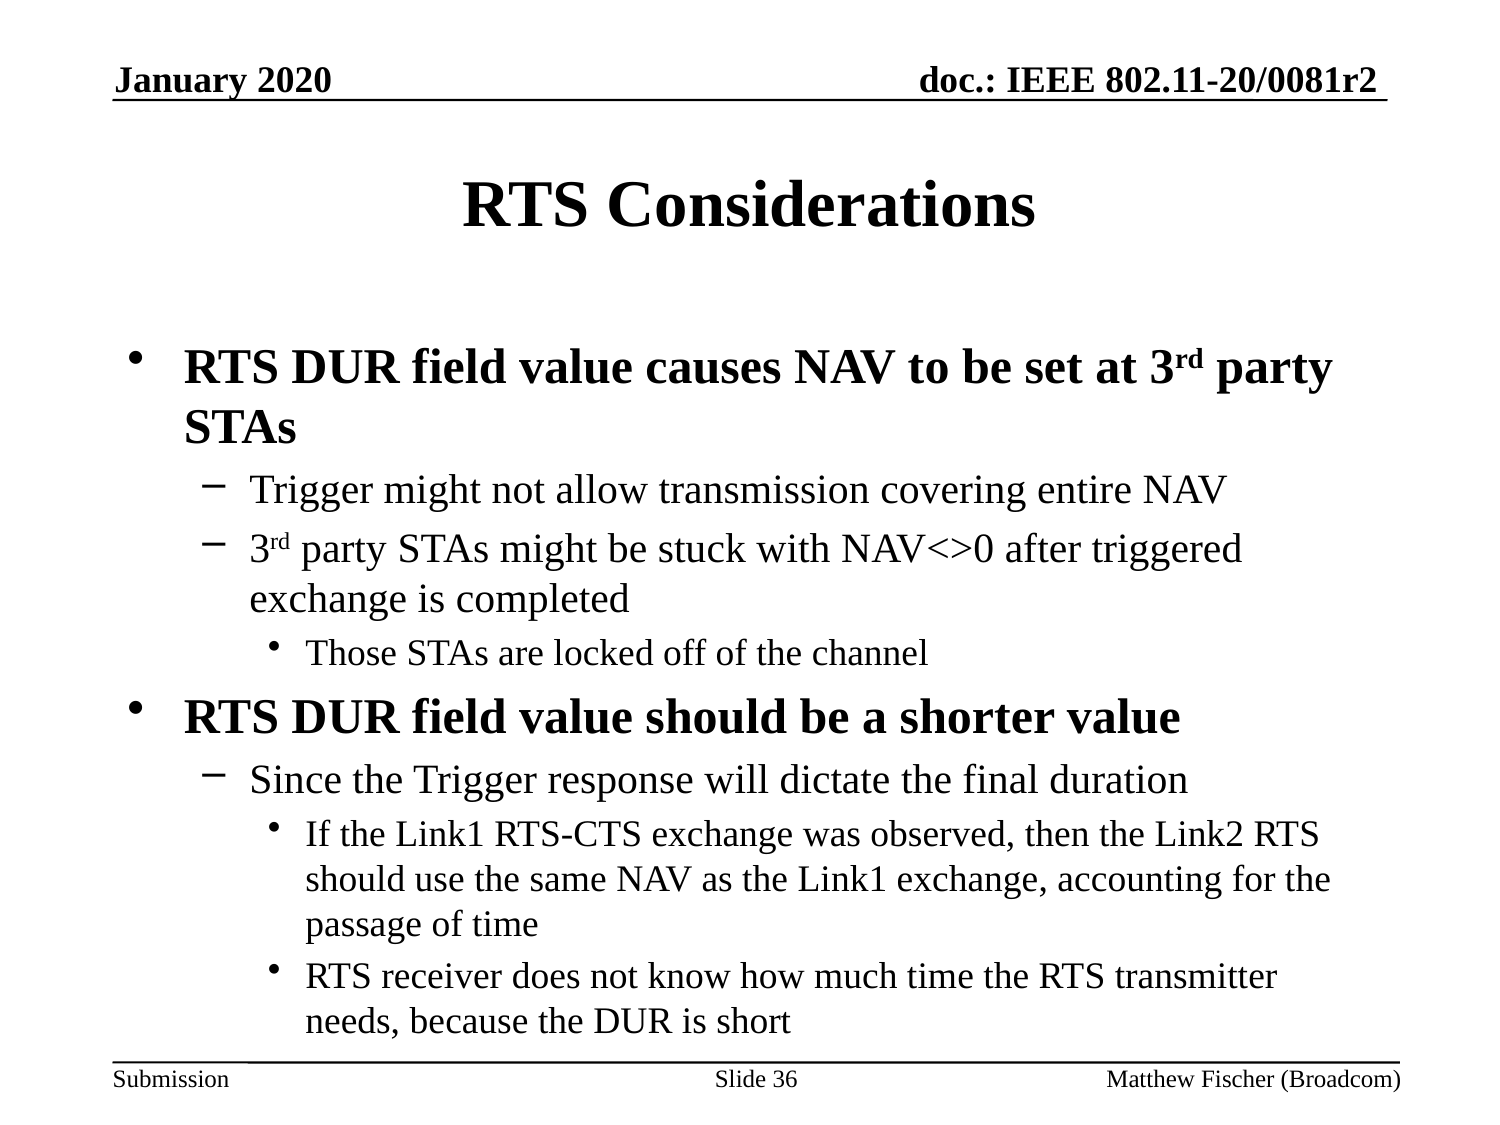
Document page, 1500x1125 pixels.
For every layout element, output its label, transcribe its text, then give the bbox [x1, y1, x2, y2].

list RTS DUR field value causes NAV to be set at 3rd party STAs Trigger might not allow transmission covering entire NAV 3rd party STAs might be stuck with NAV<>0 after triggered exchange is completed Those STAs are locked off of the channel RTS DUR field value should be a shorter value Since the Trigger response will dictate the final duration If the Link1 RTS-CTS exchange was observed, then the Link2 RTS should use the same NAV as the Link1 exchange, accounting for the passage of time RTS receiver does not know how much time the RTS transmitter needs, because the DUR is short [112, 326, 1388, 1002]
footer Matthew Fischer (Broadcom) [1102, 1061, 1402, 1093]
title RTS Considerations [112, 112, 1388, 288]
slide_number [114, 54, 335, 101]
slide_number Slide 36 [712, 1061, 800, 1093]
